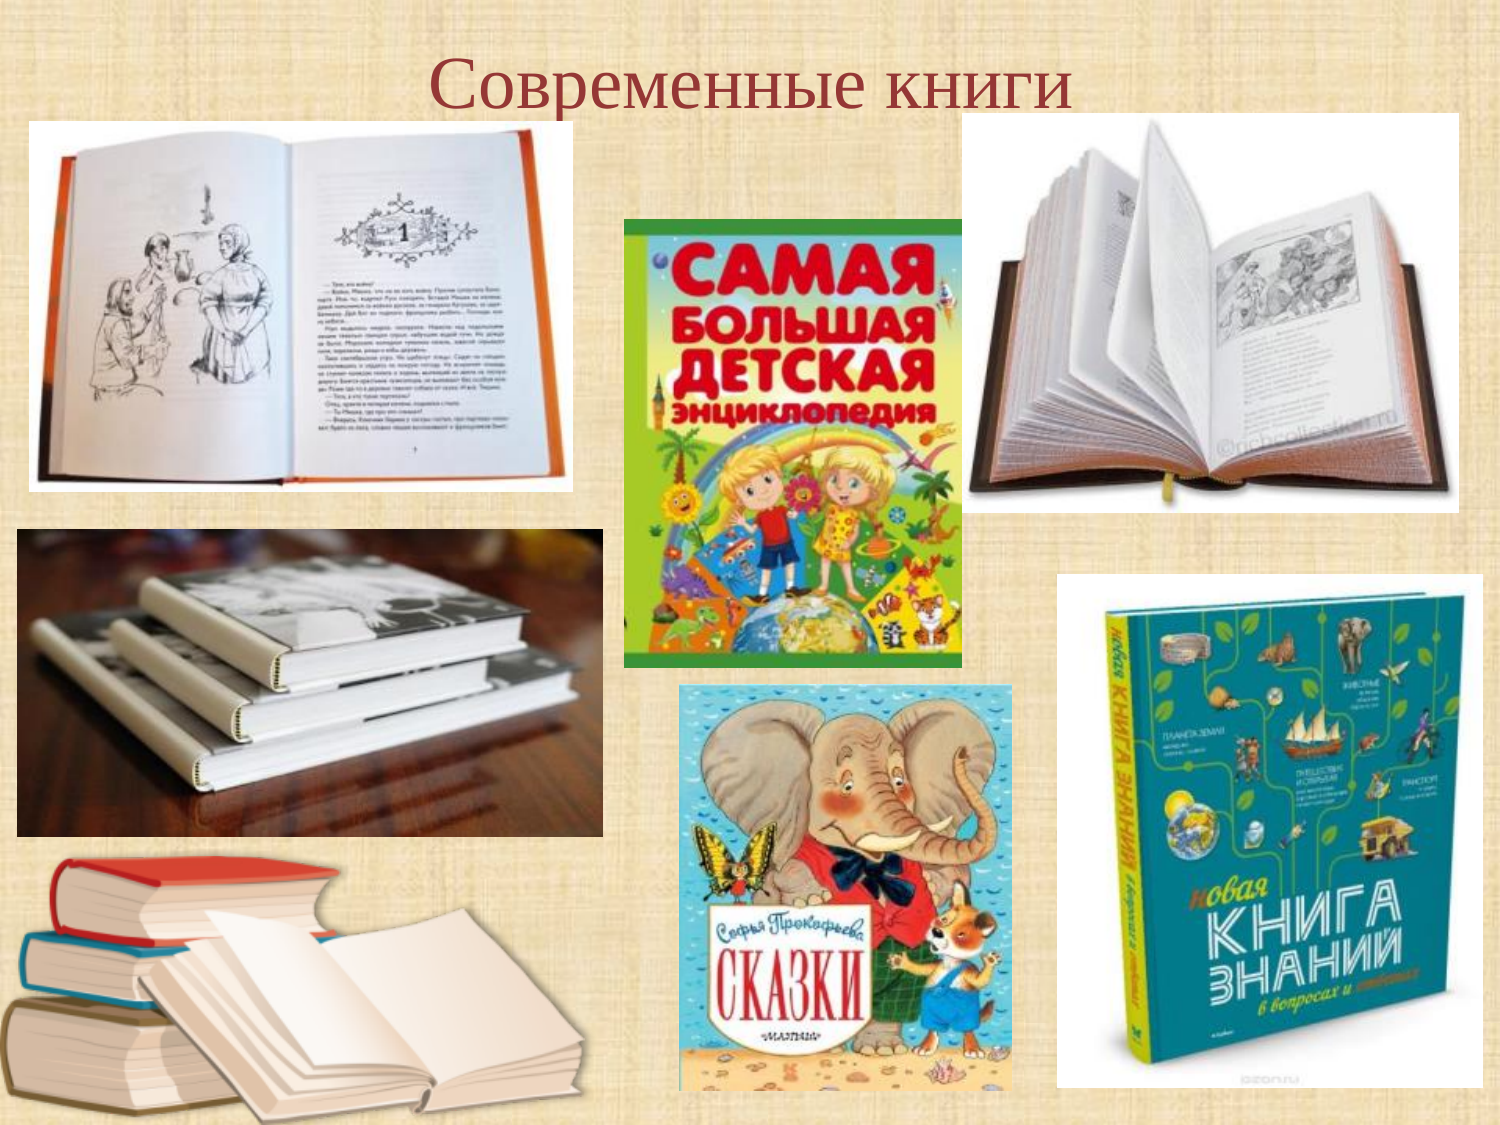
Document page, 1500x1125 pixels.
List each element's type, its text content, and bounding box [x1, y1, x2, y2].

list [623, 219, 962, 668]
picture [29, 121, 574, 492]
picture [17, 529, 603, 837]
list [678, 684, 1013, 1092]
picture [0, 856, 585, 1125]
picture [962, 113, 1459, 513]
title Современные книги [76, 30, 1427, 126]
picture [1056, 574, 1483, 1089]
